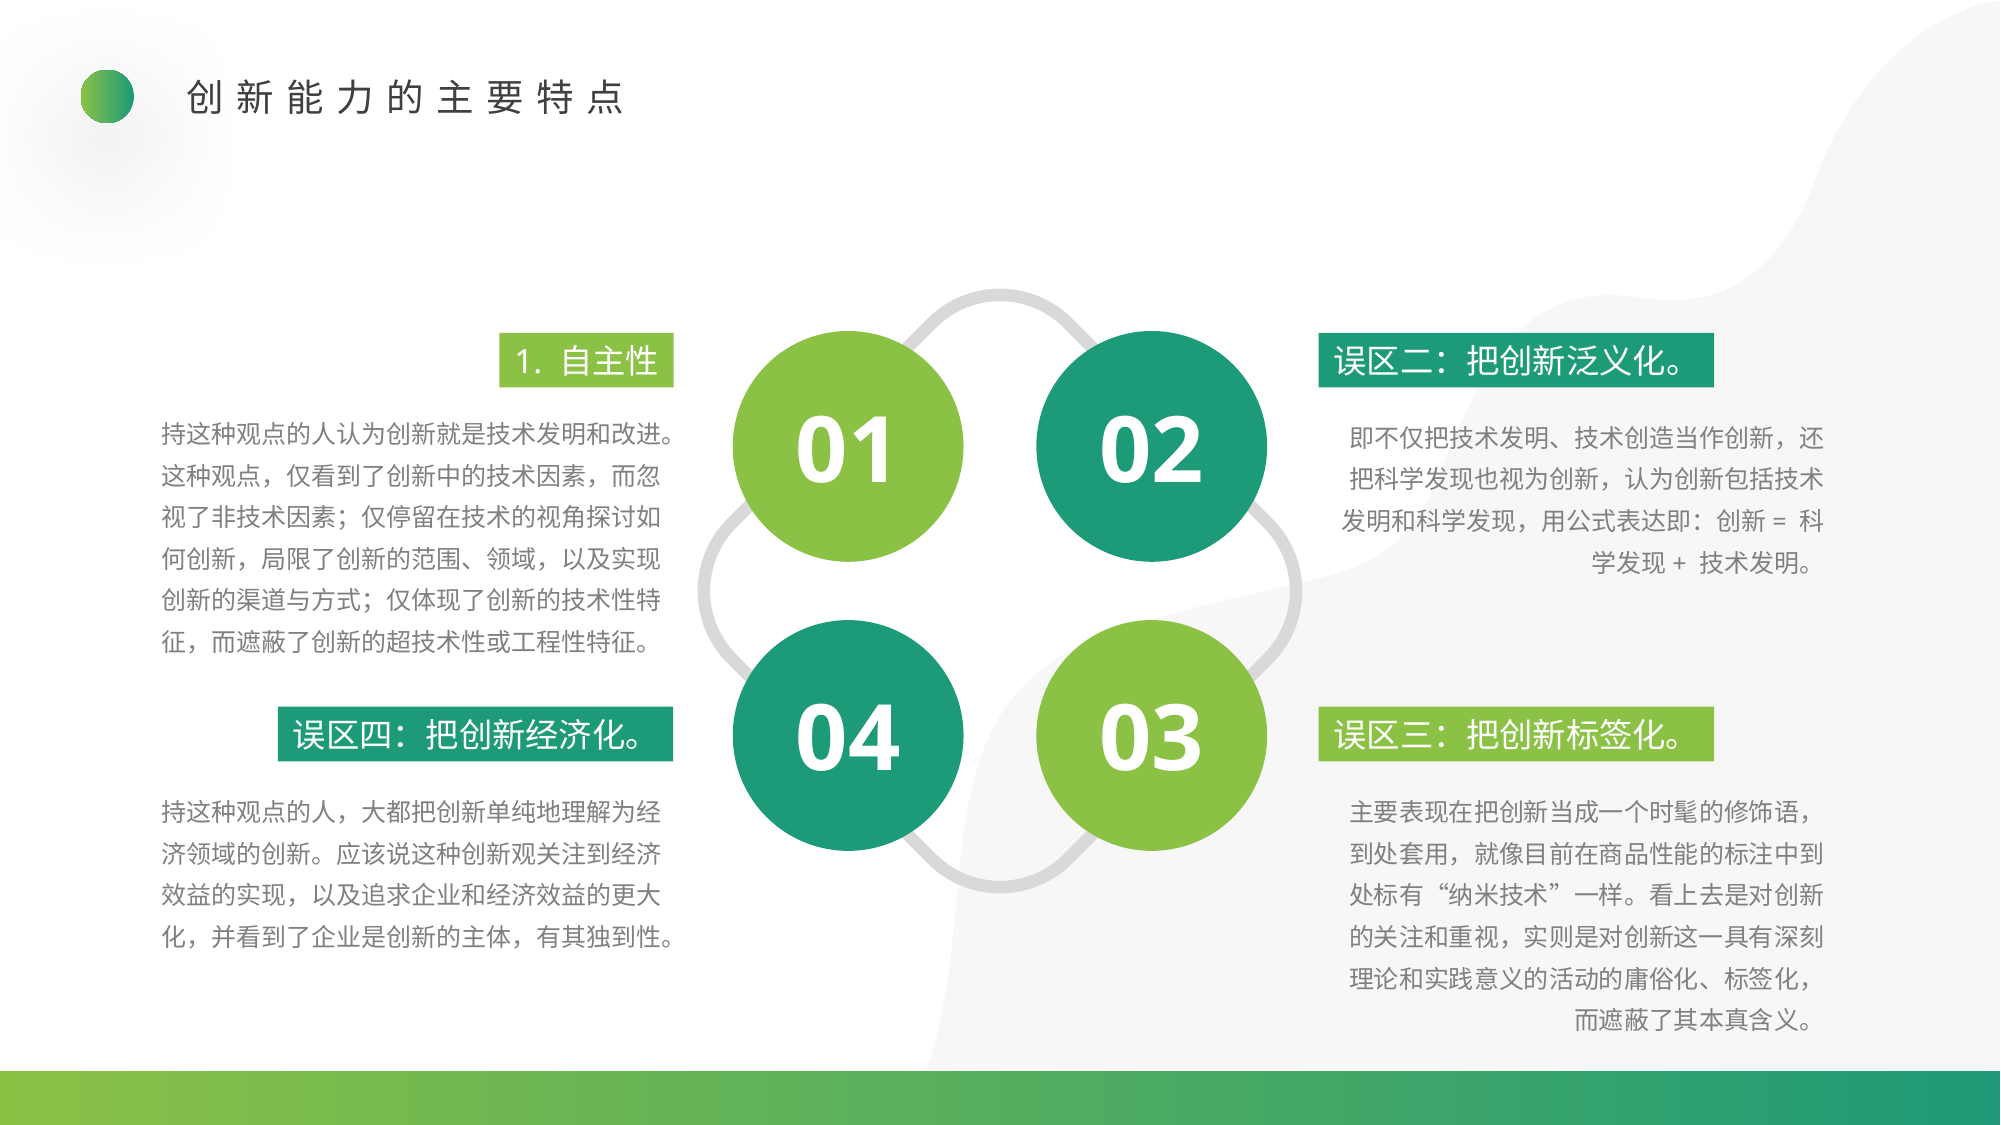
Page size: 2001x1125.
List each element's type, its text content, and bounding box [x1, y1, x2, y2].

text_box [732, 331, 1268, 851]
text_box 即不仅把技术发明、技术创造当作创新，还把科学发现也视为创新，认为创新包括技术发明和科学发现，用公式表达即：创新= 科学发现+ 技术发明。 [1318, 402, 1839, 585]
text_box 误区二：把创新泛义化。 [1318, 332, 1715, 388]
text_box 持这种观点的人认为创新就是技术发明和改进。这种观点，仅看到了创新中的技术因素，而忽视了非技术因素；仅停留在技术的视角探讨如何创新，局限了创新的范围、领域，以及实现创新的渠道与方式；仅体现了创新的技术性特征，而遮蔽了创新的超技术性或工程性特征。 [134, 398, 677, 665]
text_box 主要表现在把创新当成一个时髦的修饰语，到处套用，就像目前在商品性能的标注中到处标有“纳米技术”一样。看上去是对创新的关注和重视，实则是对创新这一具有深刻理论和实践意义的活动的庸俗化、标签化，而遮蔽了其本真含义。 [1318, 777, 1840, 1043]
text_box 误区四：把创新经济化。 [277, 706, 674, 762]
text_box 误区三：把创新标签化。 [1318, 706, 1715, 762]
text_box 1. 自主性 [499, 332, 674, 388]
text_box 创新能力的主要特点 [171, 66, 1525, 126]
text_box 持这种观点的人，大都把创新单纯地理解为经济领域的创新。应该说这种创新观关注到经济效益的实现，以及追求企业和经济效益的更大化，并看到了企业是创新的主体，有其独到性。 [134, 777, 677, 959]
